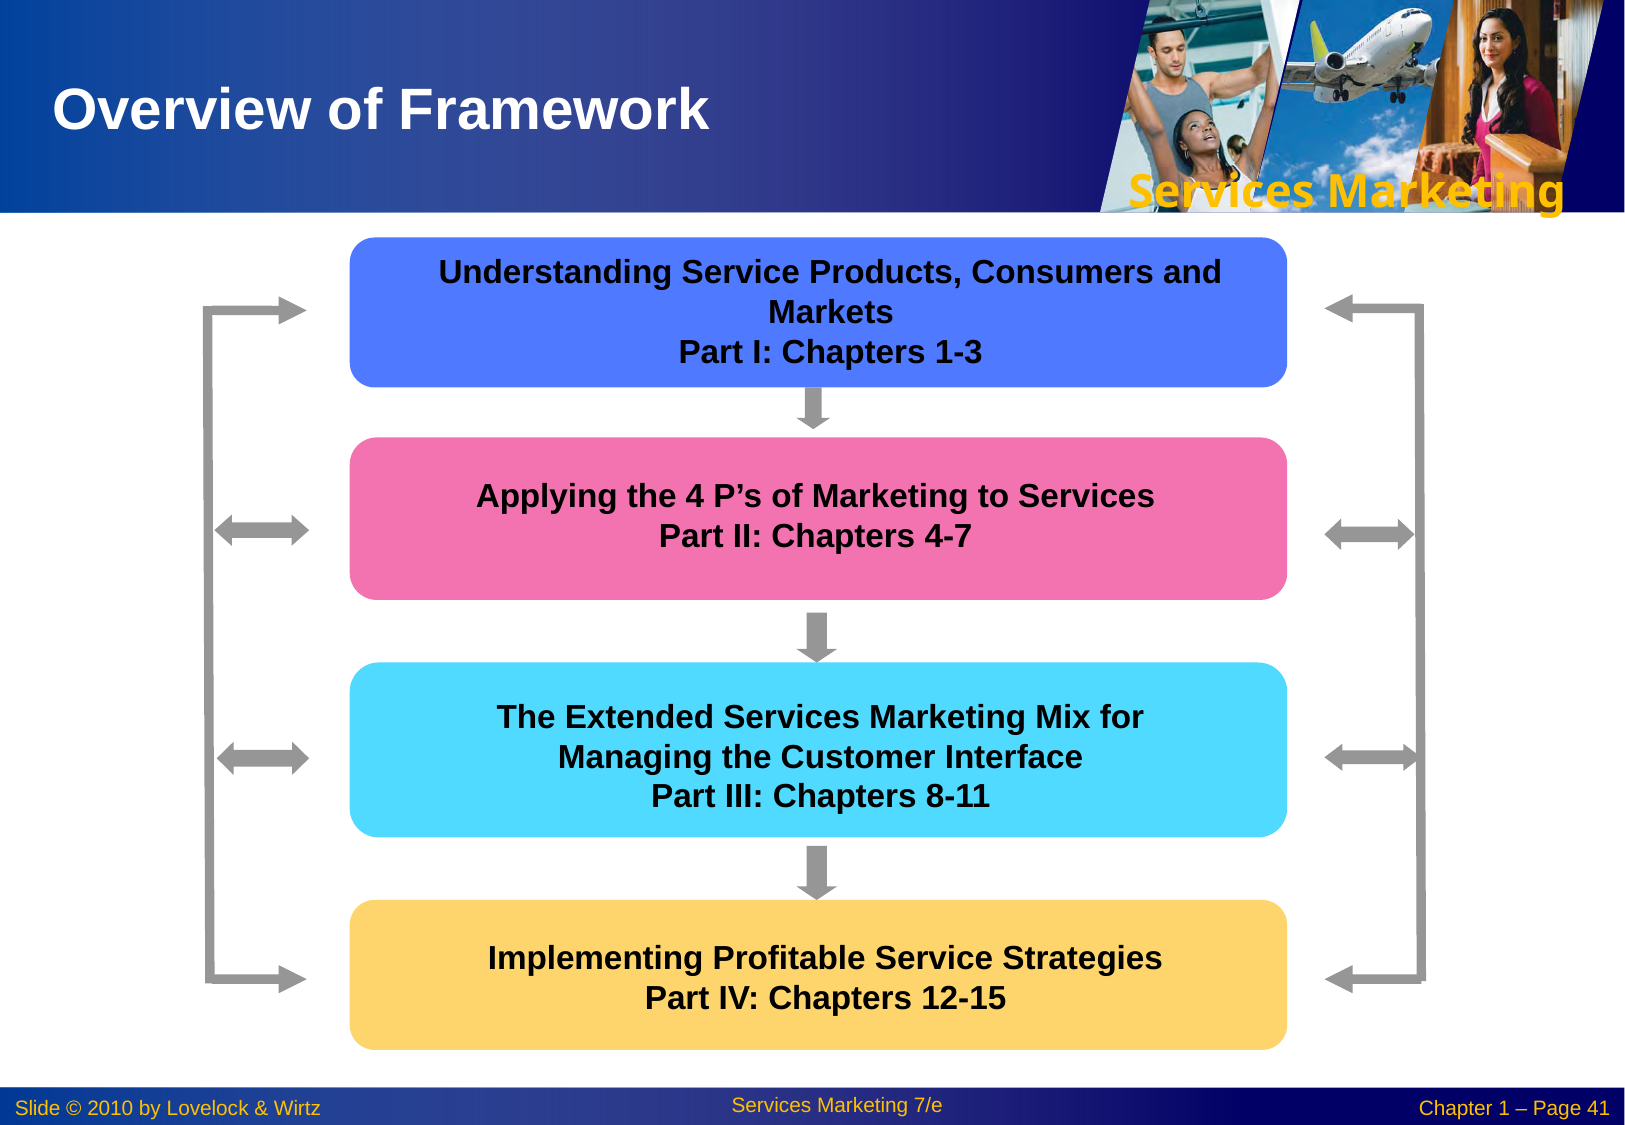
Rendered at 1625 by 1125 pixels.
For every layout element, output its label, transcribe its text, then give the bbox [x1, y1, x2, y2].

text_box [349, 899, 1288, 1050]
text_box [349, 437, 1288, 600]
text_box Understanding Service Products, Consumers and Markets Part I: Chapters 1-3 [374, 243, 1288, 378]
text_box [216, 741, 310, 775]
picture [1546, 187, 1556, 202]
text_box [214, 514, 310, 546]
text_box Implementing Profitable Service Strategies Part IV: Chapters 12-15 [381, 929, 1271, 1024]
text_box The Extended Services Marketing Mix for Managing the Customer Interface Part III: Chapters 8-11 [462, 687, 1180, 822]
text_box Applying the 4 P’s of Marketing to Services Part II: Chapters 4-7 [457, 466, 1175, 562]
picture [1162, 186, 1172, 192]
text_box [1324, 972, 1421, 986]
text_box [211, 304, 307, 317]
text_box [1324, 743, 1420, 771]
text_box [349, 662, 1288, 838]
text_box [211, 972, 307, 986]
text_box [1324, 302, 1419, 315]
picture [1100, 0, 1604, 213]
text_box [796, 387, 831, 430]
text_box [1324, 518, 1415, 550]
text_box [796, 845, 838, 901]
title Overview of Framework [36, 37, 1088, 176]
text_box [796, 612, 838, 663]
text_box [349, 237, 1282, 388]
